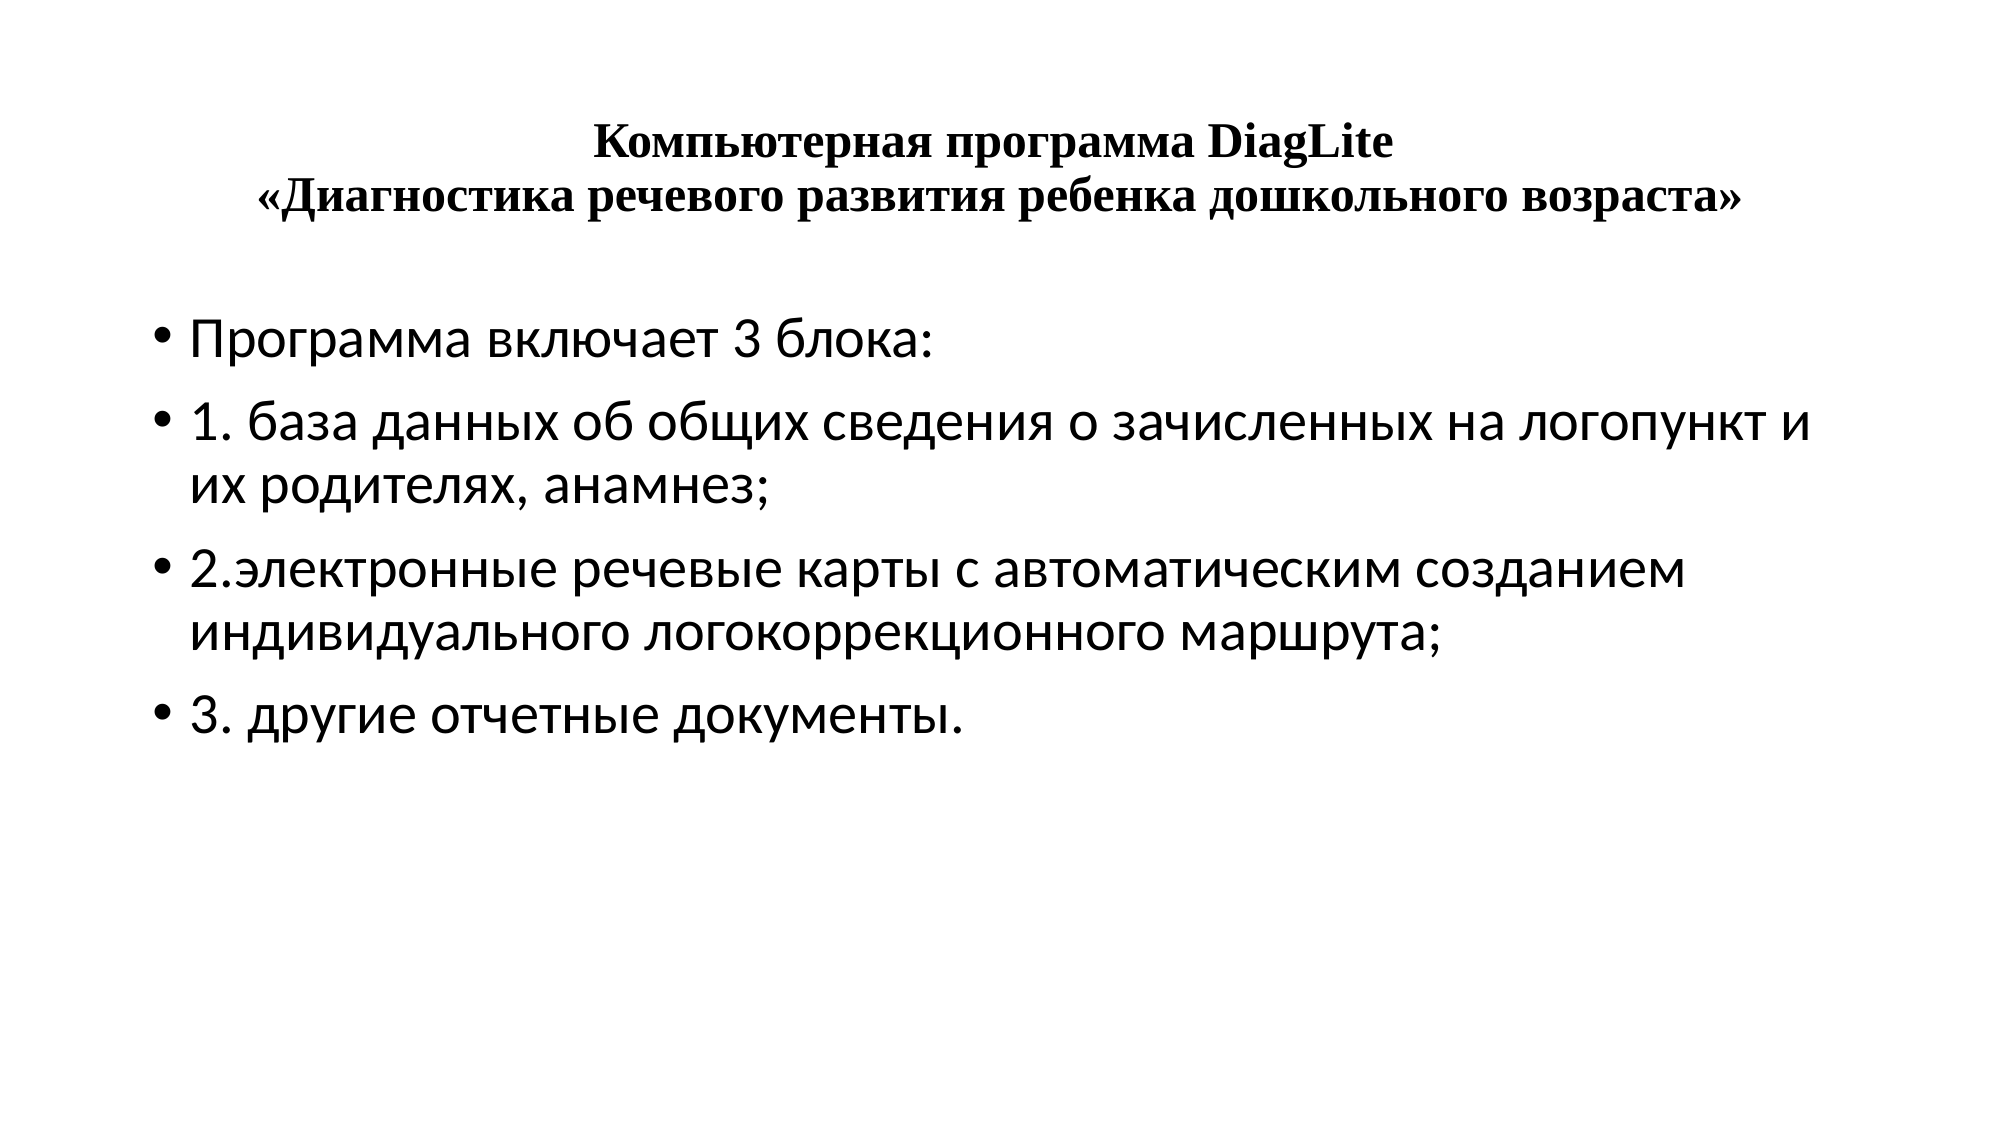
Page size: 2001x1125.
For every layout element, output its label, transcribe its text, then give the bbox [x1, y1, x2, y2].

list Программа включает 3 блока: 1. база данных об общих сведения о зачисленных на логопункт и их родителях, анамнез; 2.электронные речевые карты с автоматическим созданием индивидуального логокоррекционного маршрута; 3. другие отчетные документы. [137, 299, 1863, 1014]
title Компьютерная программа DiagLite «Диагностика речевого развития ребенка дошкольного возраста» [137, 59, 1863, 278]
